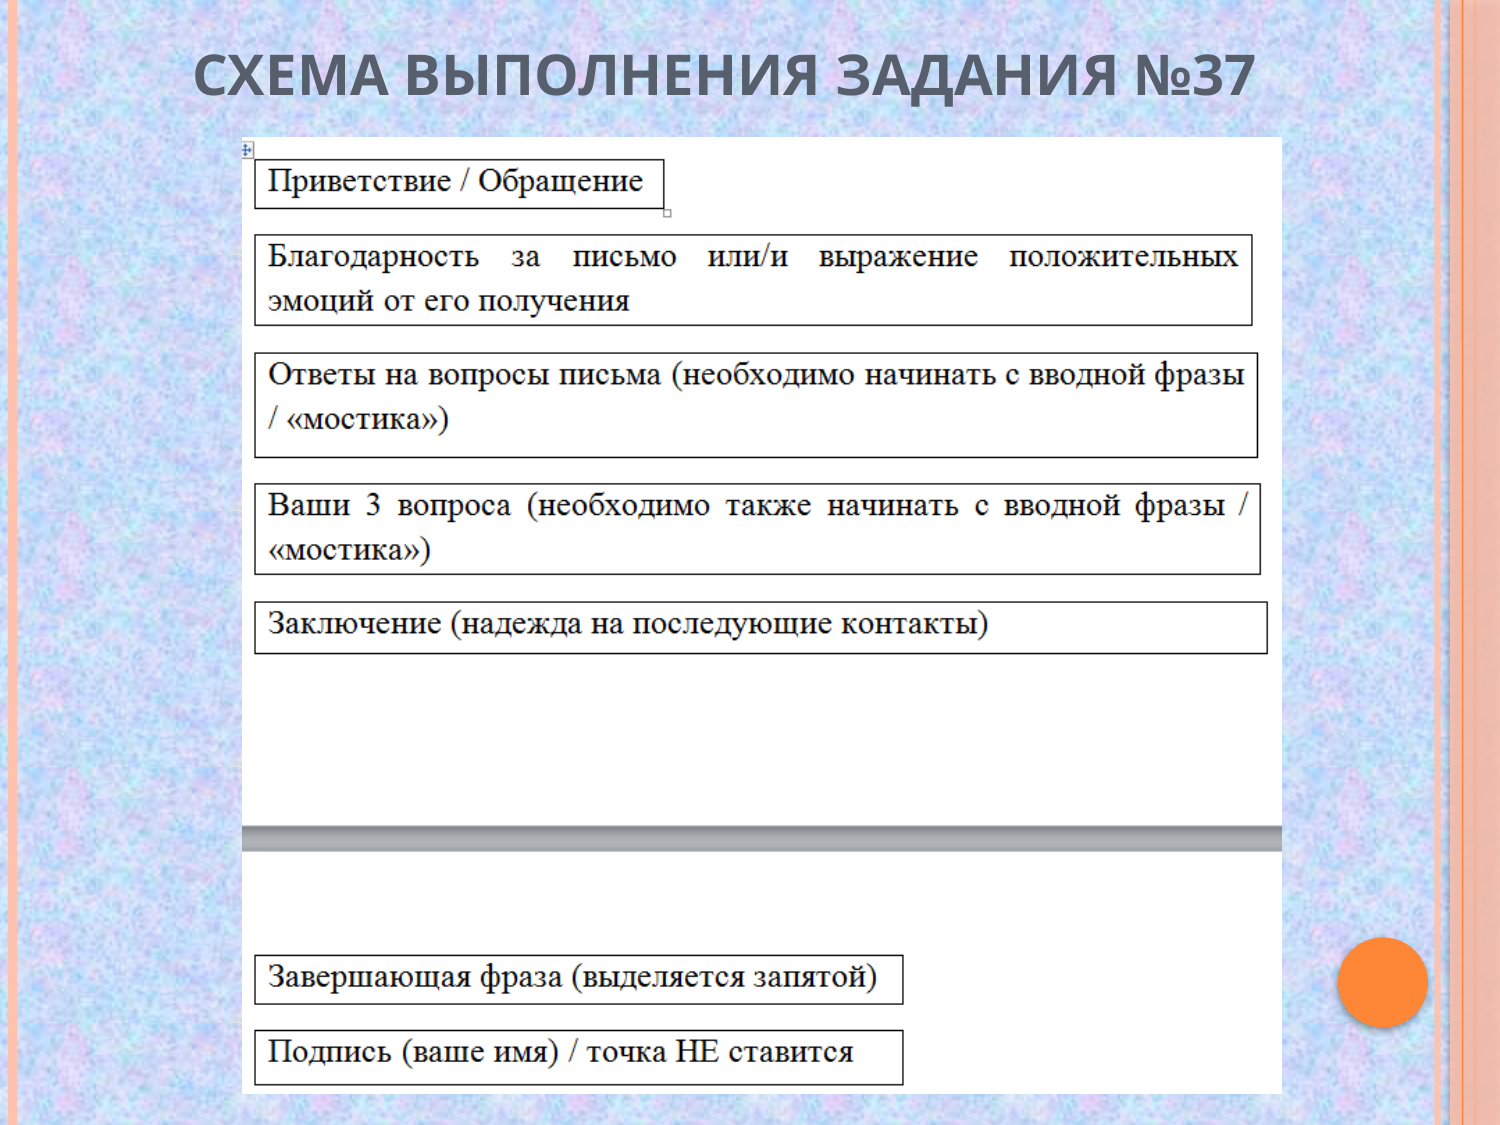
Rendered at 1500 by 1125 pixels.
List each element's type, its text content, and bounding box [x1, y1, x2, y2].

picture [0, 0, 7, 1125]
picture [18, 0, 1434, 1125]
title Схема выполнения задания №37 [112, 30, 1338, 114]
picture [1441, 0, 1449, 1125]
